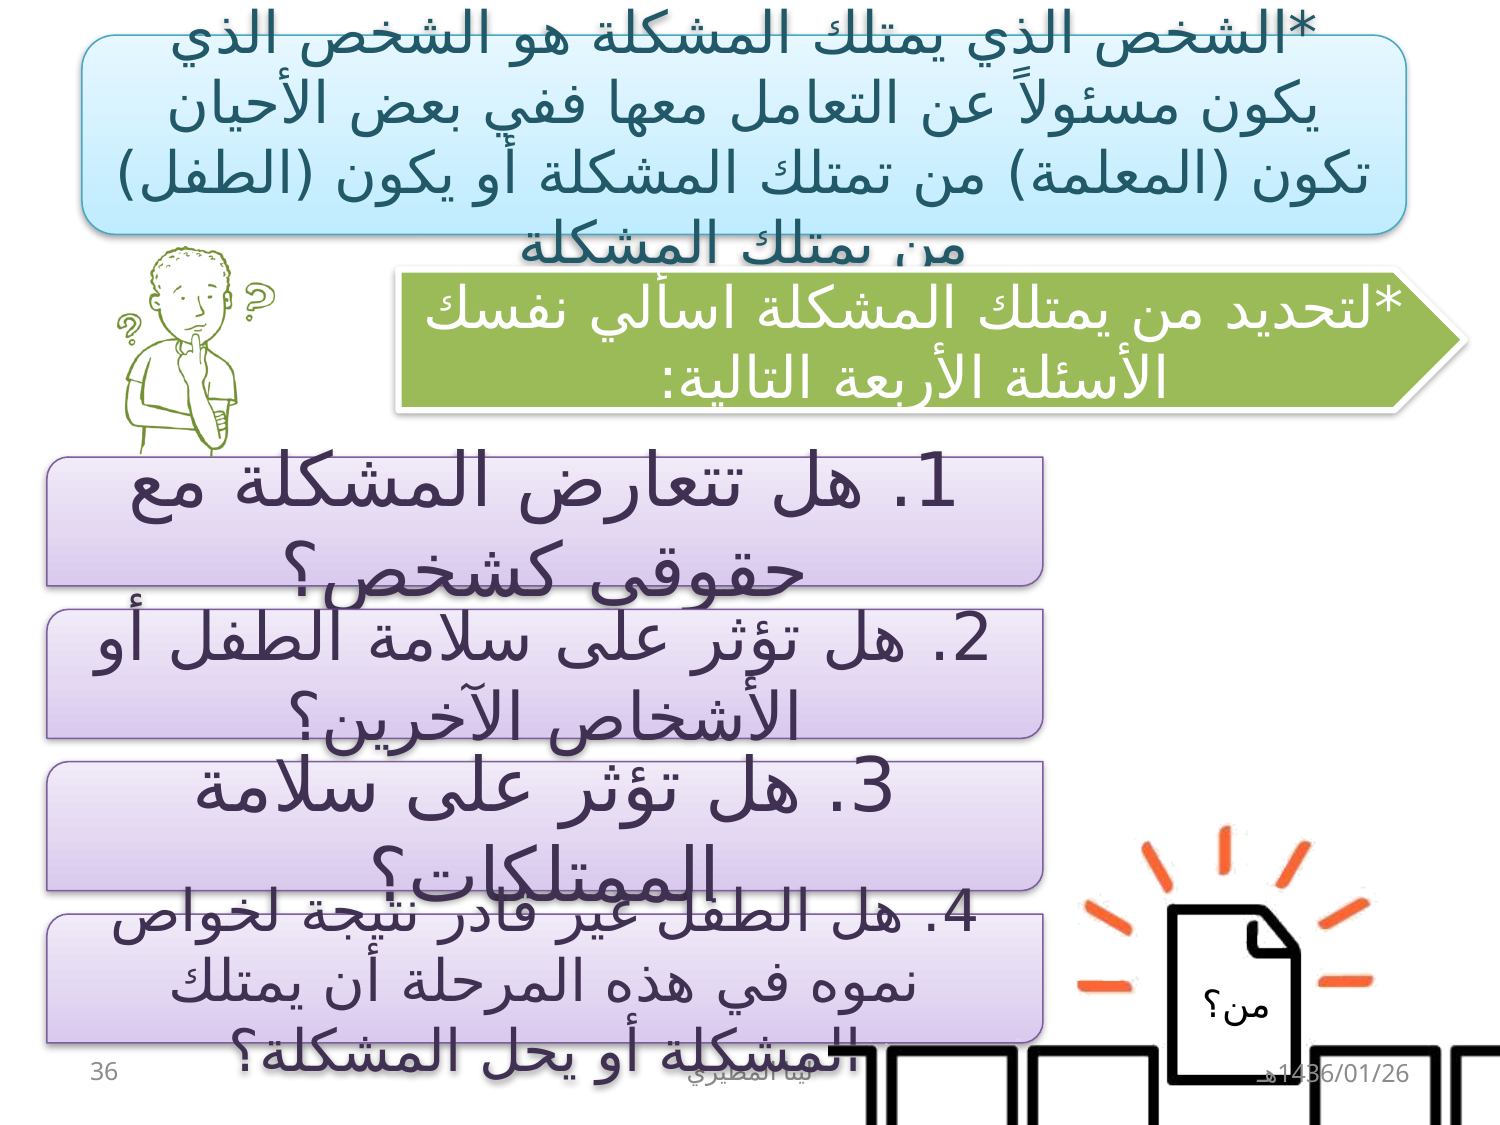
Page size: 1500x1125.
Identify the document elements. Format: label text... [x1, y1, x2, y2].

picture [116, 245, 275, 458]
slide_number 36 [75, 1042, 425, 1103]
text_box 4. هل الطفل غير قادر نتيجة لخواص نموه في هذه المرحلة أن يمتلك المشكلة أو يحل المشكلة؟ [46, 913, 822, 1044]
text_box *لتحديد من يمتلك المشكلة اسألي نفسك الأسئلة الأربعة التالية: [395, 266, 1468, 414]
footer لينا المطيري [512, 1042, 822, 1103]
text_box 3. هل تؤثر على سلامة الممتلكات؟ [46, 760, 1044, 892]
picture [827, 812, 1500, 1125]
text_box *الشخص الذي يمتلك المشكلة هو الشخص الذي يكون مسئولاً عن التعامل معها ففي بعض الأحيان تكون (المعلمة) من تمتلك المشكلة أو يكون (الطفل) من يمتلك المشكلة [81, 34, 1407, 236]
text_box 2. هل تؤثر على سلامة الطفل أو الأشخاص الآخرين؟ [46, 608, 1044, 740]
text_box 1. هل تتعارض المشكلة مع حقوقي كشخص؟ [46, 456, 1044, 587]
